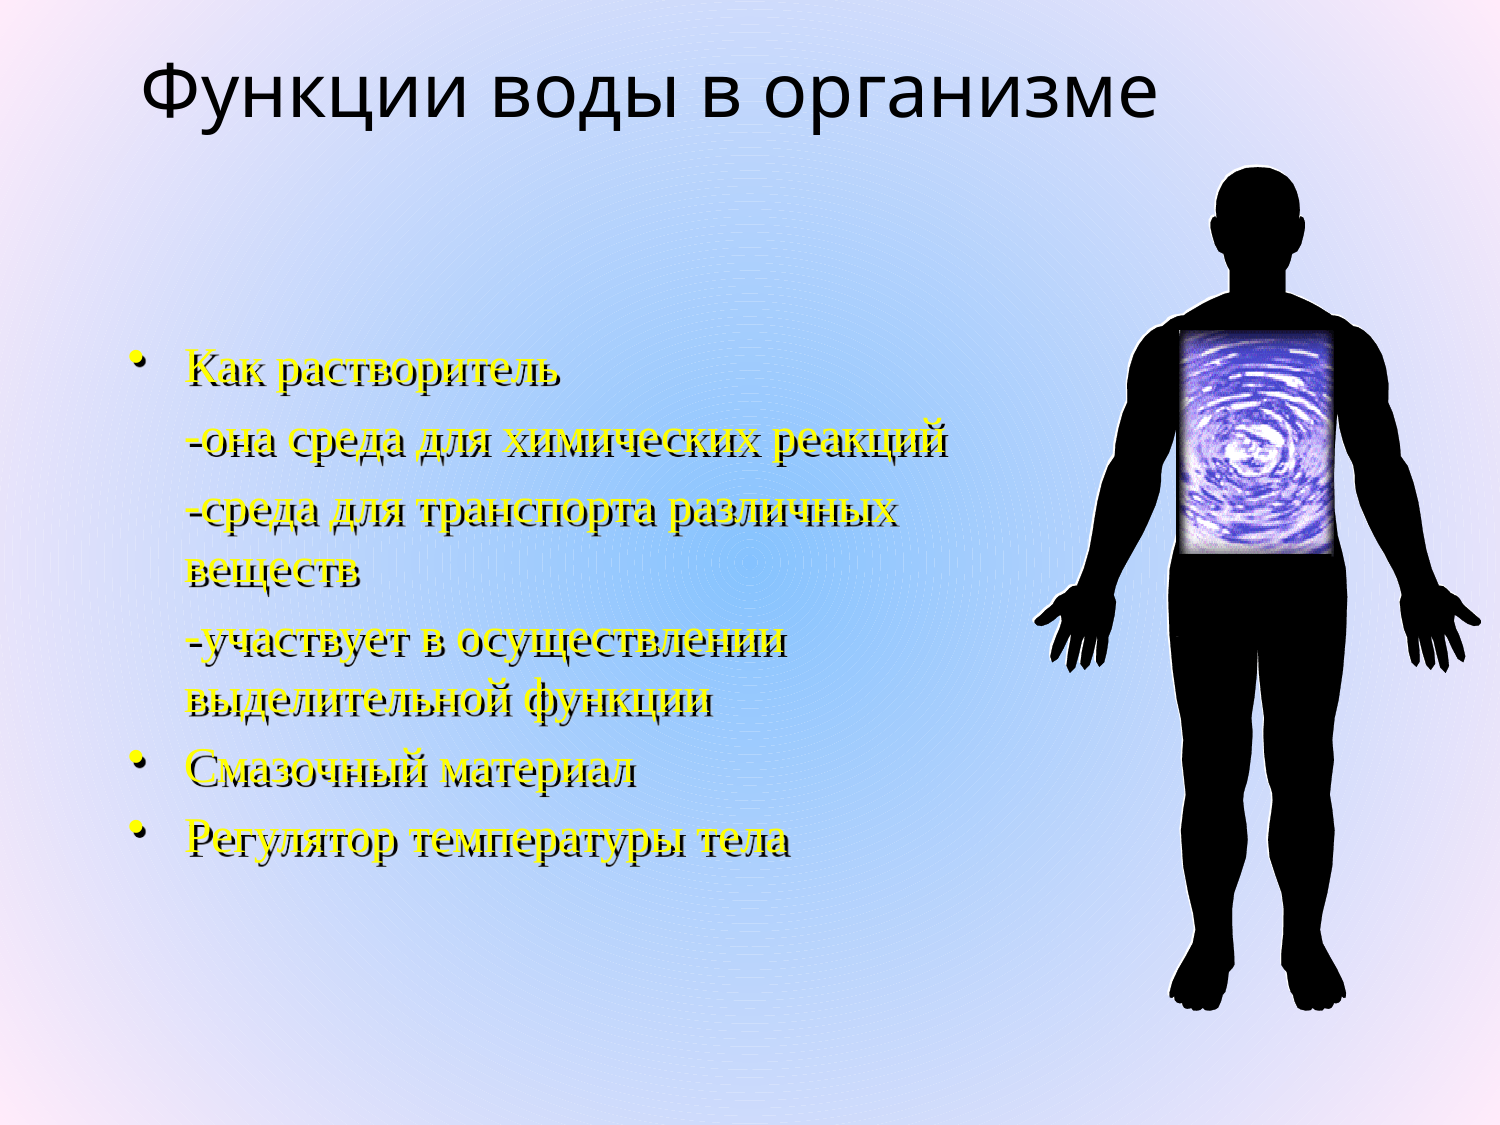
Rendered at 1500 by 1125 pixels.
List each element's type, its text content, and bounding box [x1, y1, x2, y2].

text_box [1012, 124, 1500, 1051]
list Как растворитель -она среда для химических реакций -среда для транспорта различных веществ -участвует в осуществлении выделительной функции Смазочный материал Регулятор температуры тела [112, 324, 1007, 1000]
title Функции воды в организме [24, 0, 1300, 175]
